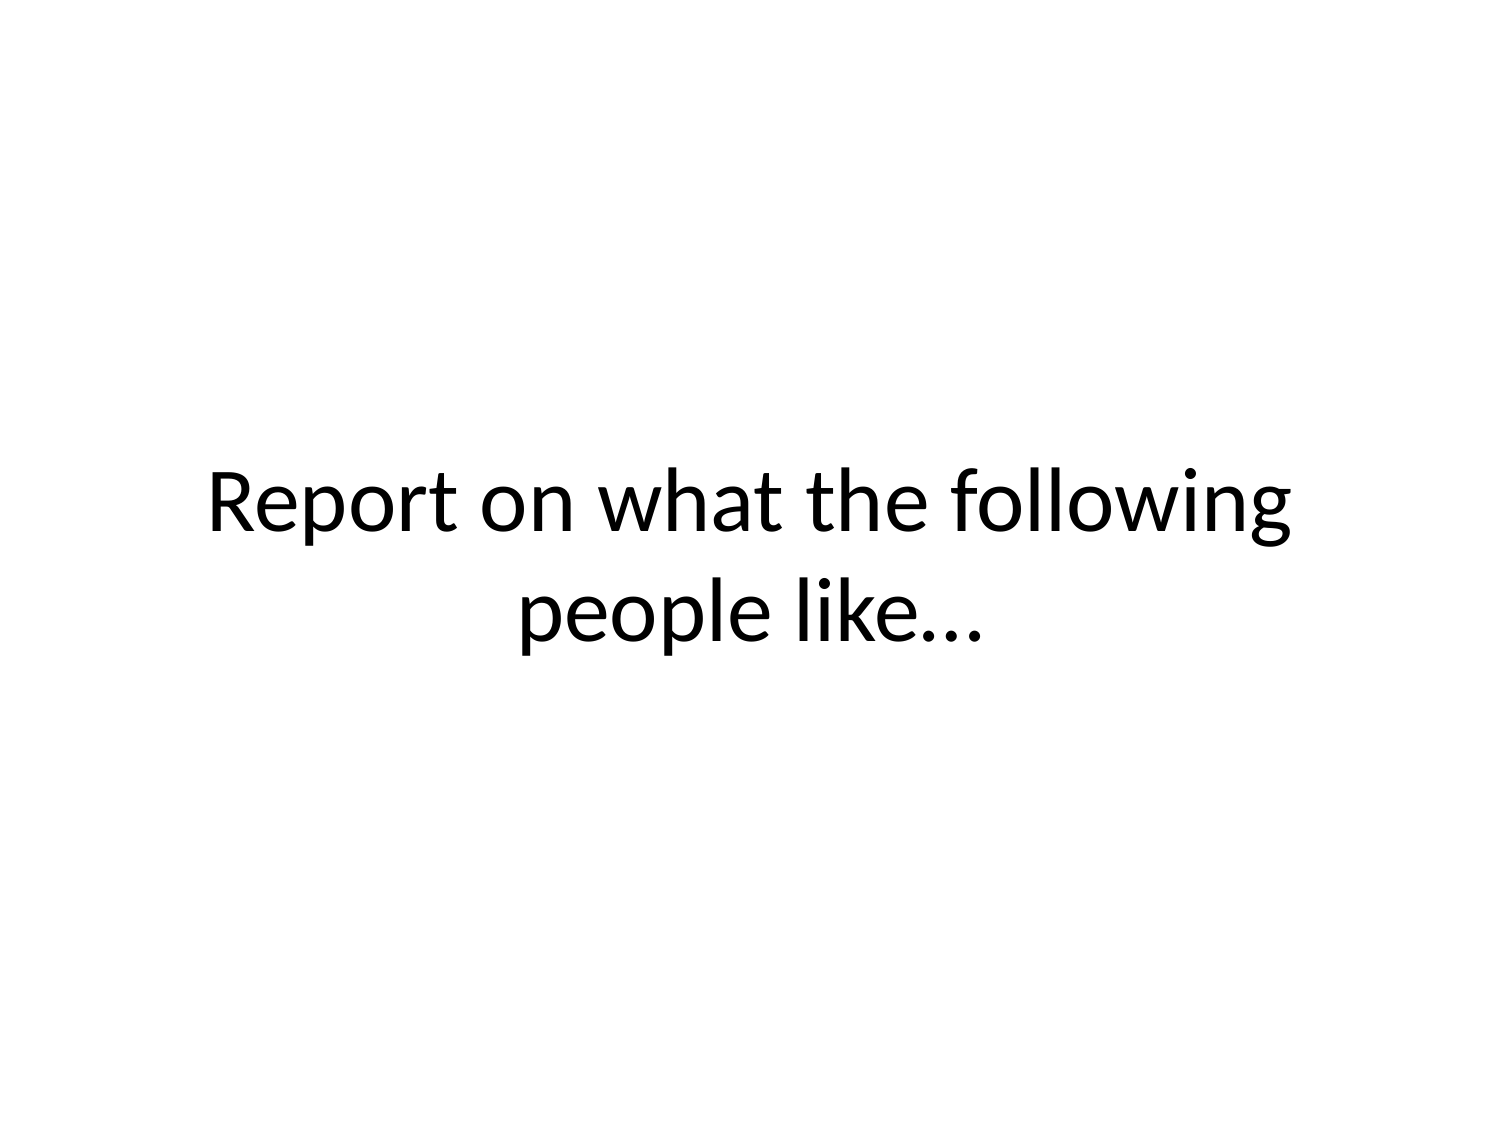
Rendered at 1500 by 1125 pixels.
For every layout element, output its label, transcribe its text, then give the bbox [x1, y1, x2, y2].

title Report on what the following people like… [75, 45, 1425, 1055]
